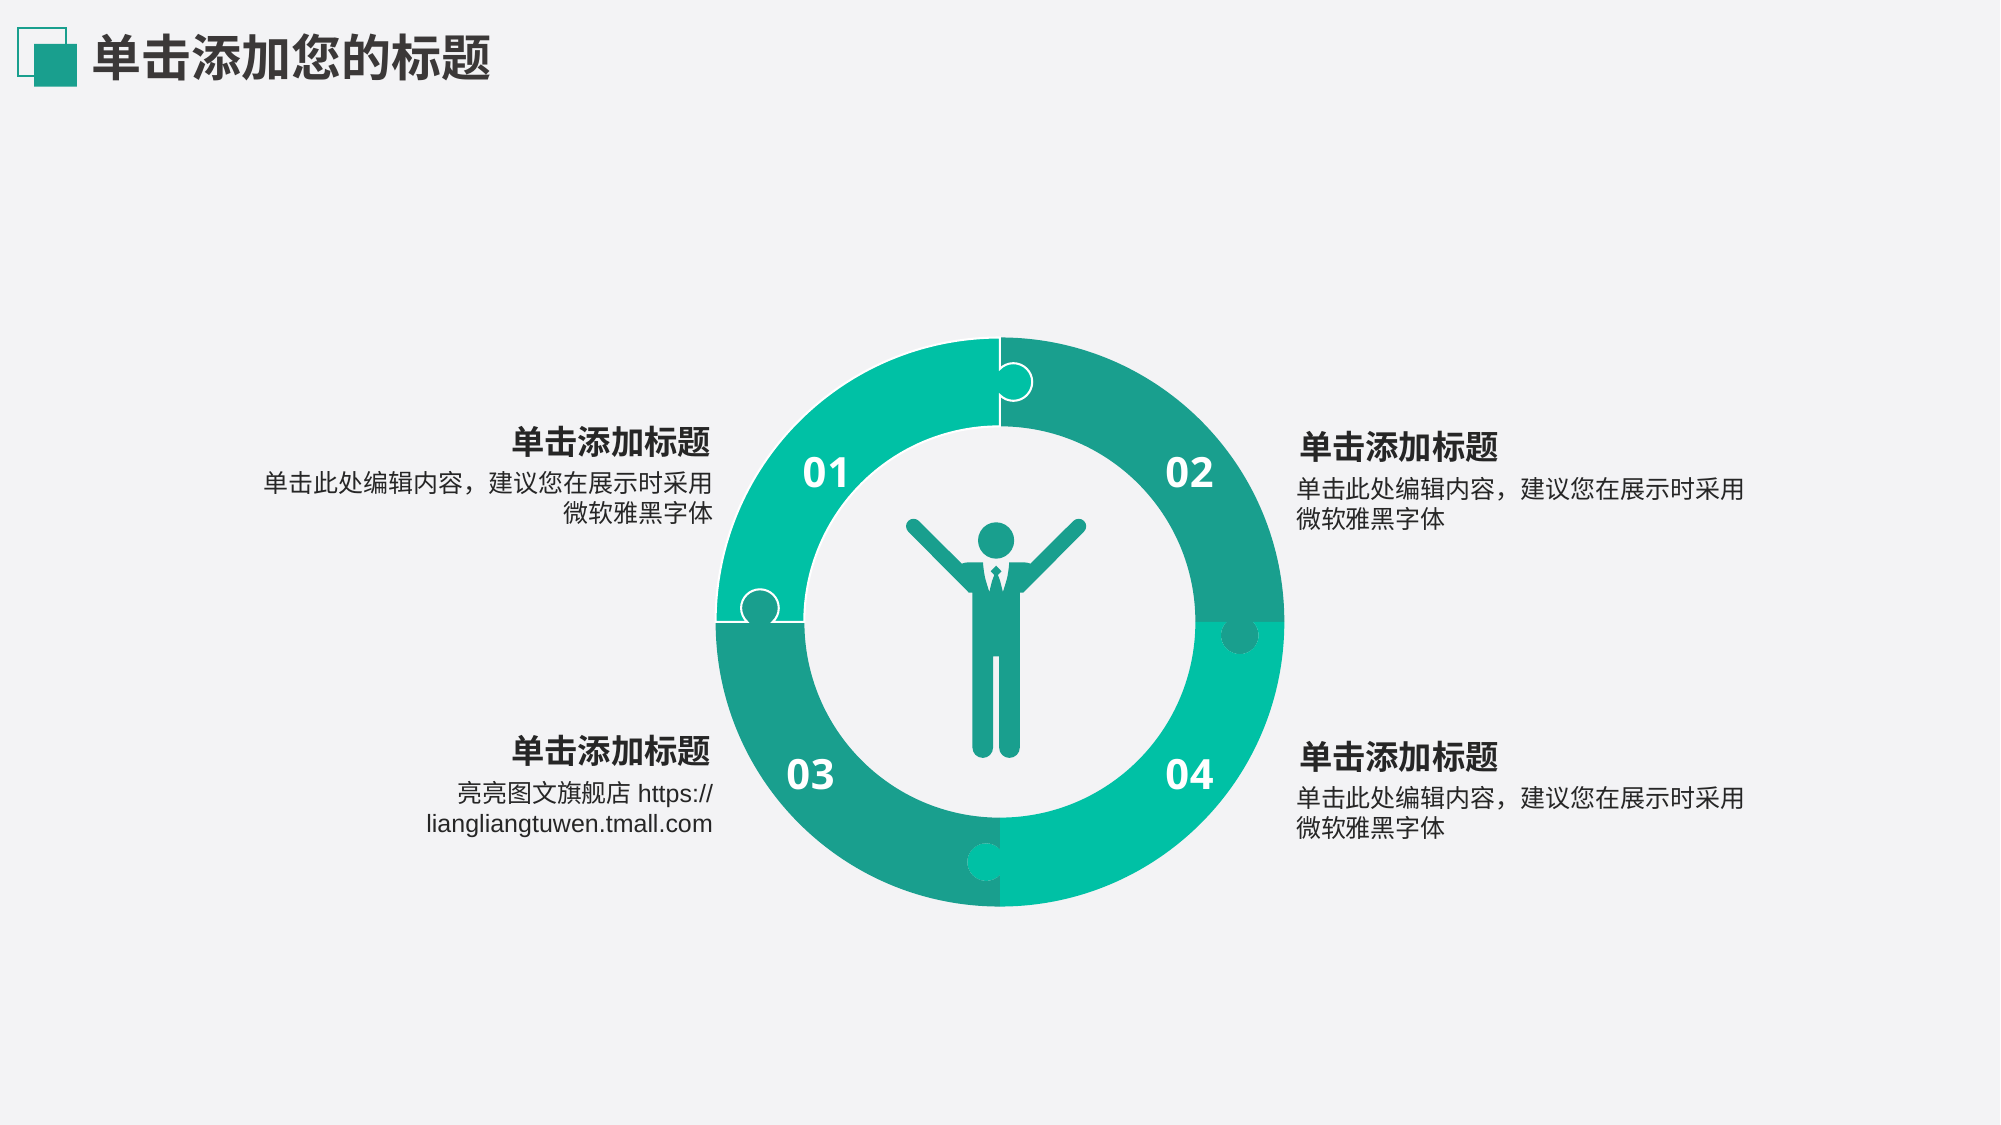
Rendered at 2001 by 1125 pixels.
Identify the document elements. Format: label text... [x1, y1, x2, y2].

text_box [715, 337, 1033, 622]
text_box 02 [1158, 445, 1221, 496]
text_box 亮亮图文旗舰店https://liangliangtuwen.tmall.com [261, 777, 714, 838]
text_box 01 [796, 445, 858, 496]
text_box 单击添加标题 [327, 724, 726, 778]
text_box 单击此处编辑内容，建议您在展示时采用微软雅黑字体 [1296, 782, 1749, 843]
text_box 04 [1158, 748, 1221, 799]
text_box [998, 336, 1286, 654]
text_box 单击添加标题 [1284, 419, 1676, 474]
text_box [906, 518, 1087, 758]
text_box [714, 590, 1002, 908]
text_box 单击添加标题 [327, 414, 726, 468]
text_box [978, 522, 1015, 559]
text_box 单击此处编辑内容，建议您在展示时采用微软雅黑字体 [1296, 473, 1749, 534]
text_box 单击此处编辑内容，建议您在展示时采用微软雅黑字体 [261, 467, 714, 528]
text_box 单击添加您的标题 [76, 19, 565, 94]
text_box 03 [780, 748, 842, 799]
text_box [969, 621, 1285, 907]
text_box 单击添加标题 [1284, 729, 1676, 783]
